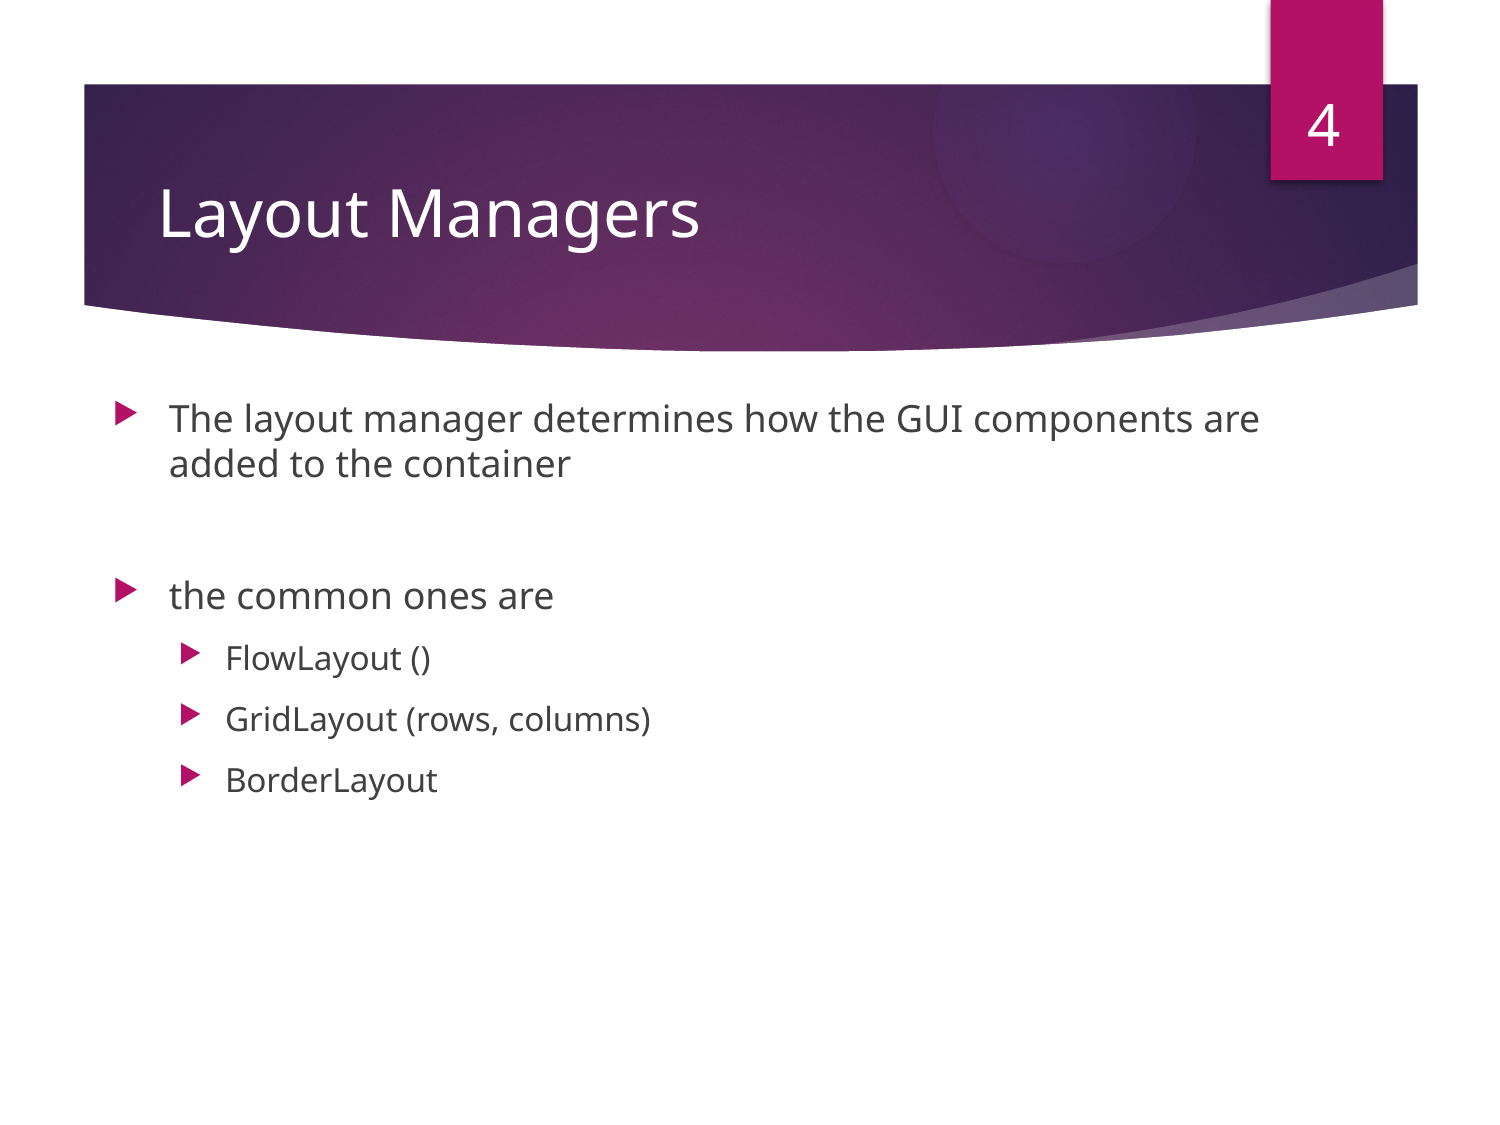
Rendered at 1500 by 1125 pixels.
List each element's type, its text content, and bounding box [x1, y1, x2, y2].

title Layout Managers [142, 152, 1183, 269]
list The layout manager determines how the GUI components are added to the container the common ones are FlowLayout () GridLayout (rows, columns) BorderLayout [97, 387, 1394, 967]
slide_number 4 [1259, 48, 1390, 175]
